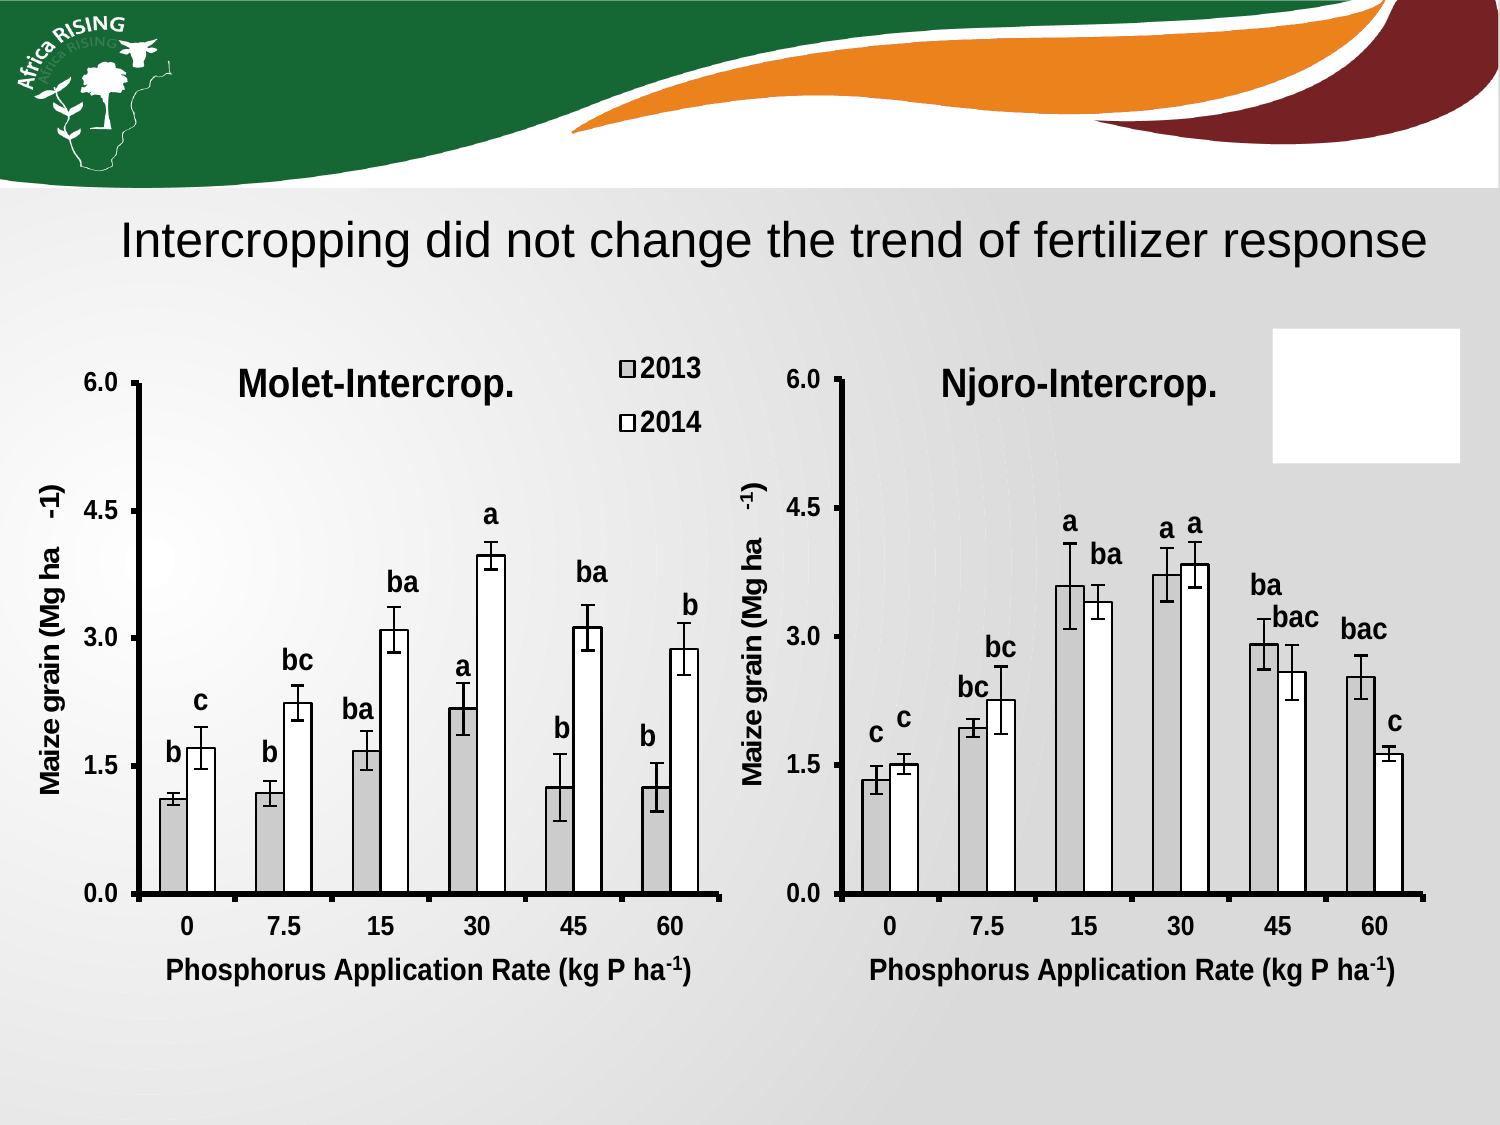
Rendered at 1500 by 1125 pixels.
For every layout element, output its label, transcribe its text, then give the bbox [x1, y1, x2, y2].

picture [0, 0, 1499, 188]
subtitle Intercropping did not change the trend of fertilizer response [105, 200, 1461, 282]
picture [24, 332, 1461, 1038]
